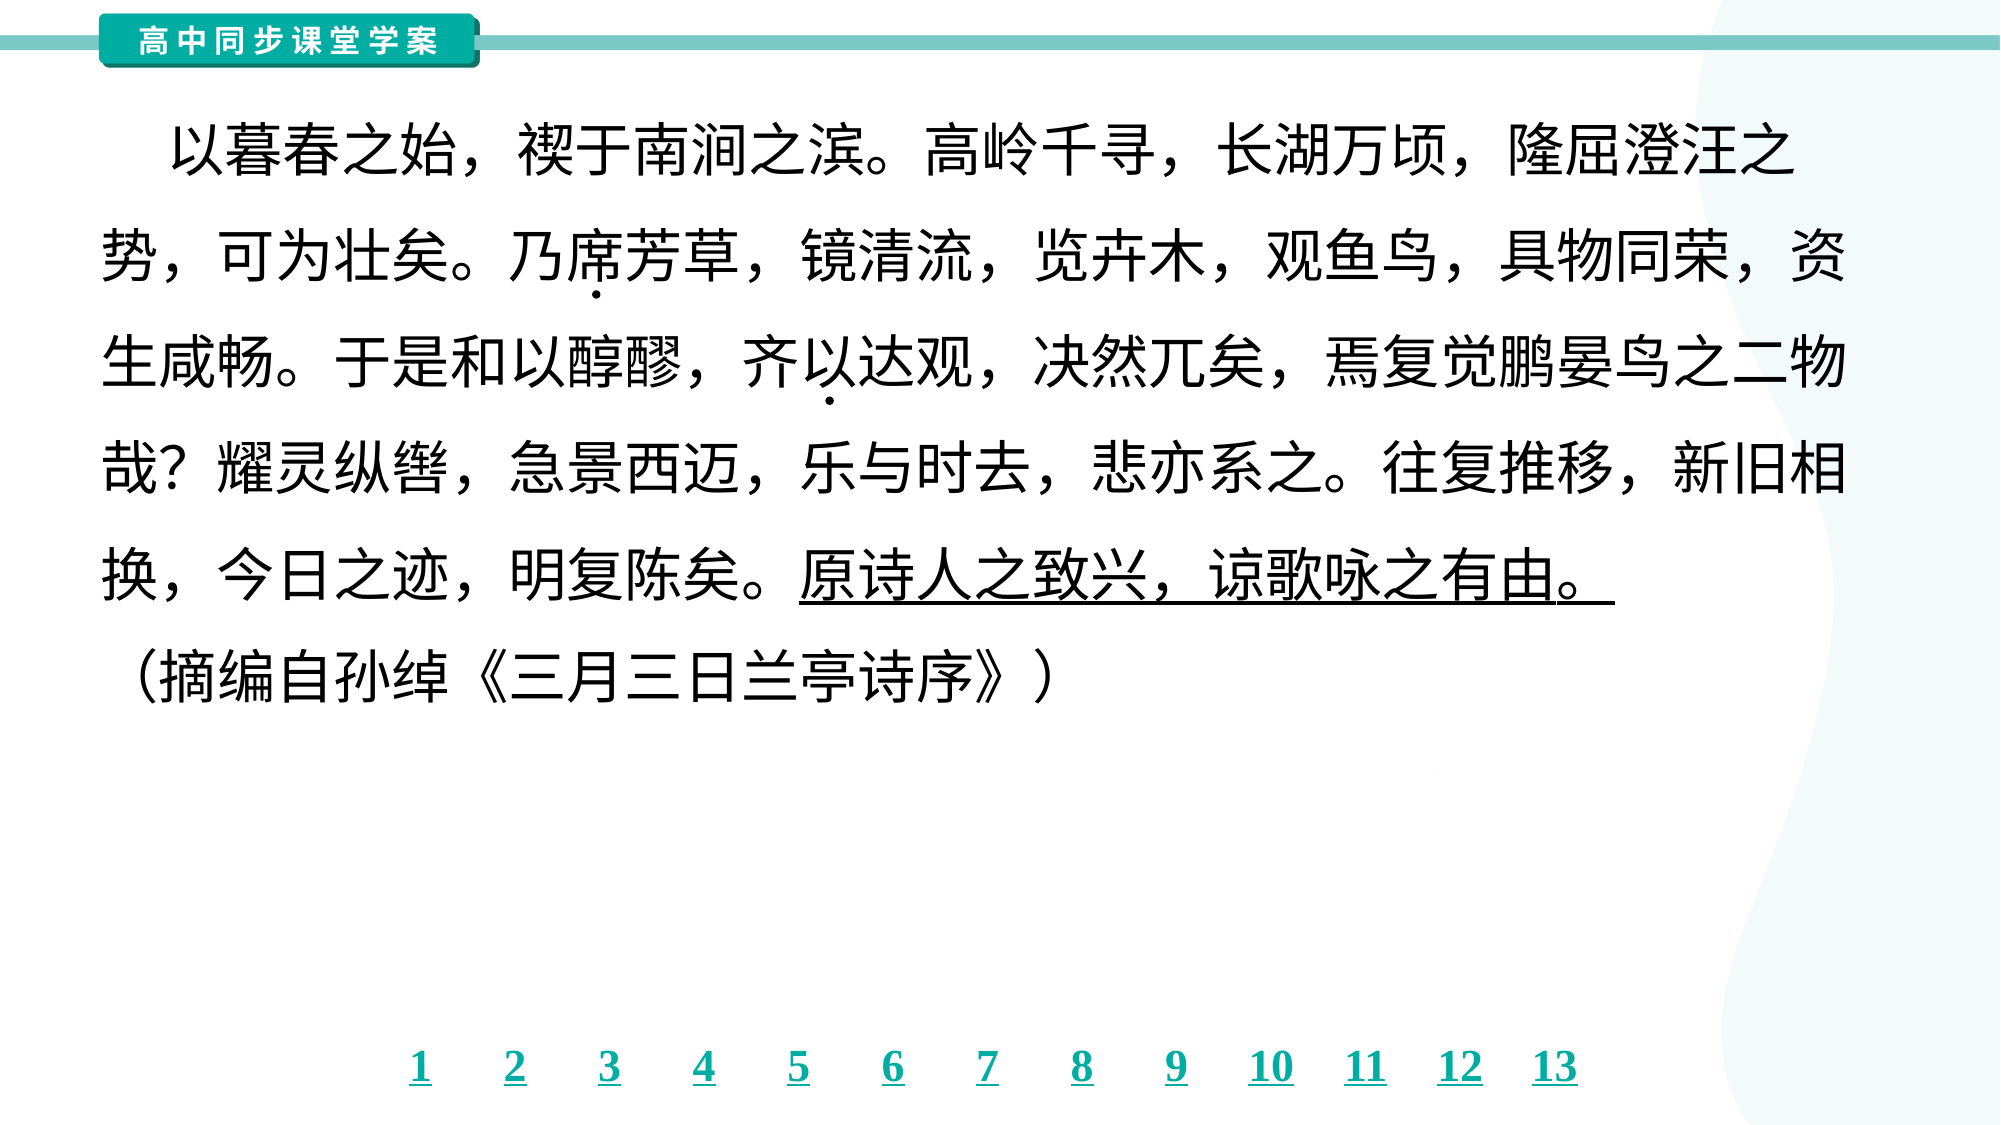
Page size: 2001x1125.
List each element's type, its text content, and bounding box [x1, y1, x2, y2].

text_box [825, 396, 834, 405]
text_box [592, 290, 601, 299]
text_box 以暮春之始，禊于南涧之滨。高岭千寻，长湖万顷，隆屈澄汪之 势，可为壮矣。乃席芳草，镜清流，览卉木，观鱼鸟，具物同荣，资 生咸畅。于是和以醇醪，齐以达观，决然兀矣，焉复觉鹏晏鸟之二物 哉？耀灵纵辔，急景西迈，乐与时去，悲亦系之。往复推移，新旧相 换，今日之迹，明复陈矣。原诗人之致兴，谅歌咏之有由。 （摘编自孙绰《三月三日兰亭诗序》）#1.1.2.1 [100, 76, 1899, 699]
picture [0, 0, 2000, 1125]
